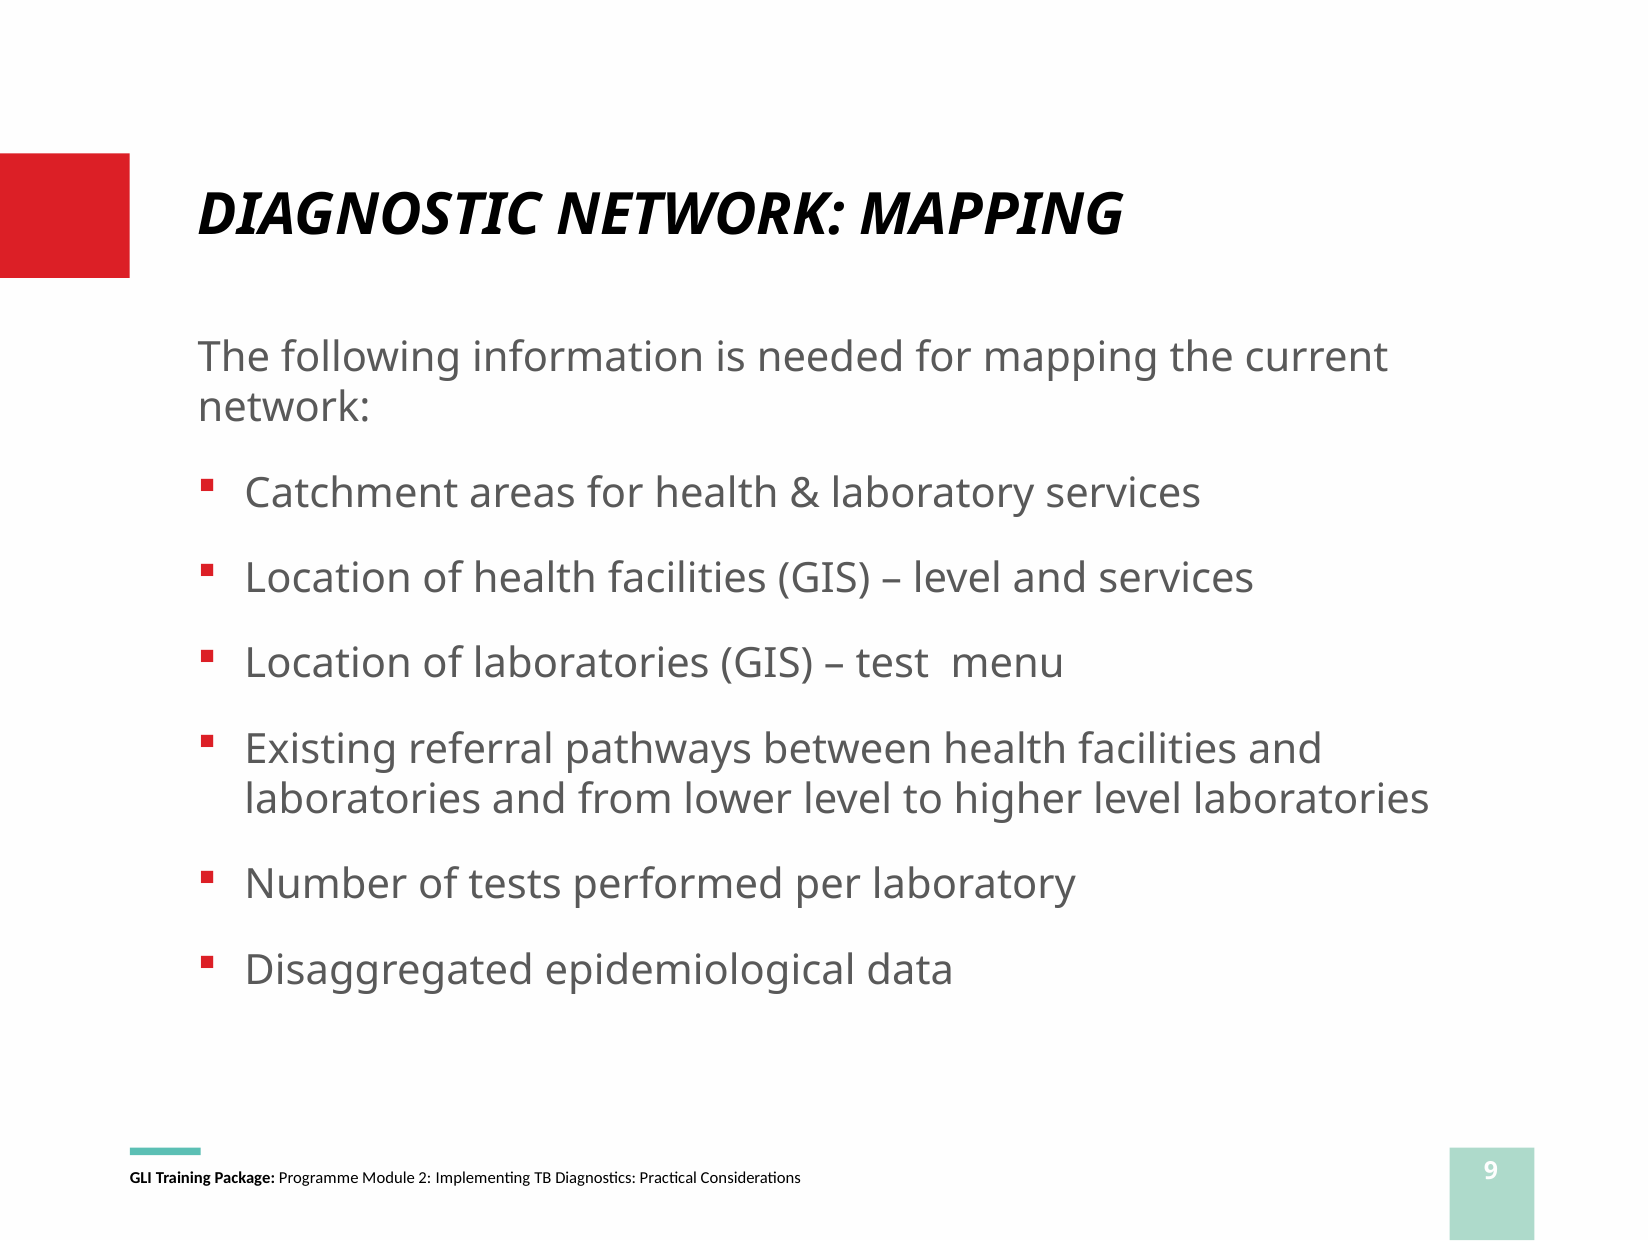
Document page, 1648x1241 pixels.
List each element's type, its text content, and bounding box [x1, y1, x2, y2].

title DIAGNOSTIC NETWORK: MAPPING [197, 153, 1450, 278]
list The following information is needed for mapping the current network: Catchment areas for health & laboratory services Location of health facilities (GIS) – level and services Location of laboratories (GIS) – test menu Existing referral pathways between health facilities and laboratories and from lower level to higher level laboratories Number of tests performed per laboratory Disaggregated epidemiological data [197, 330, 1450, 1087]
